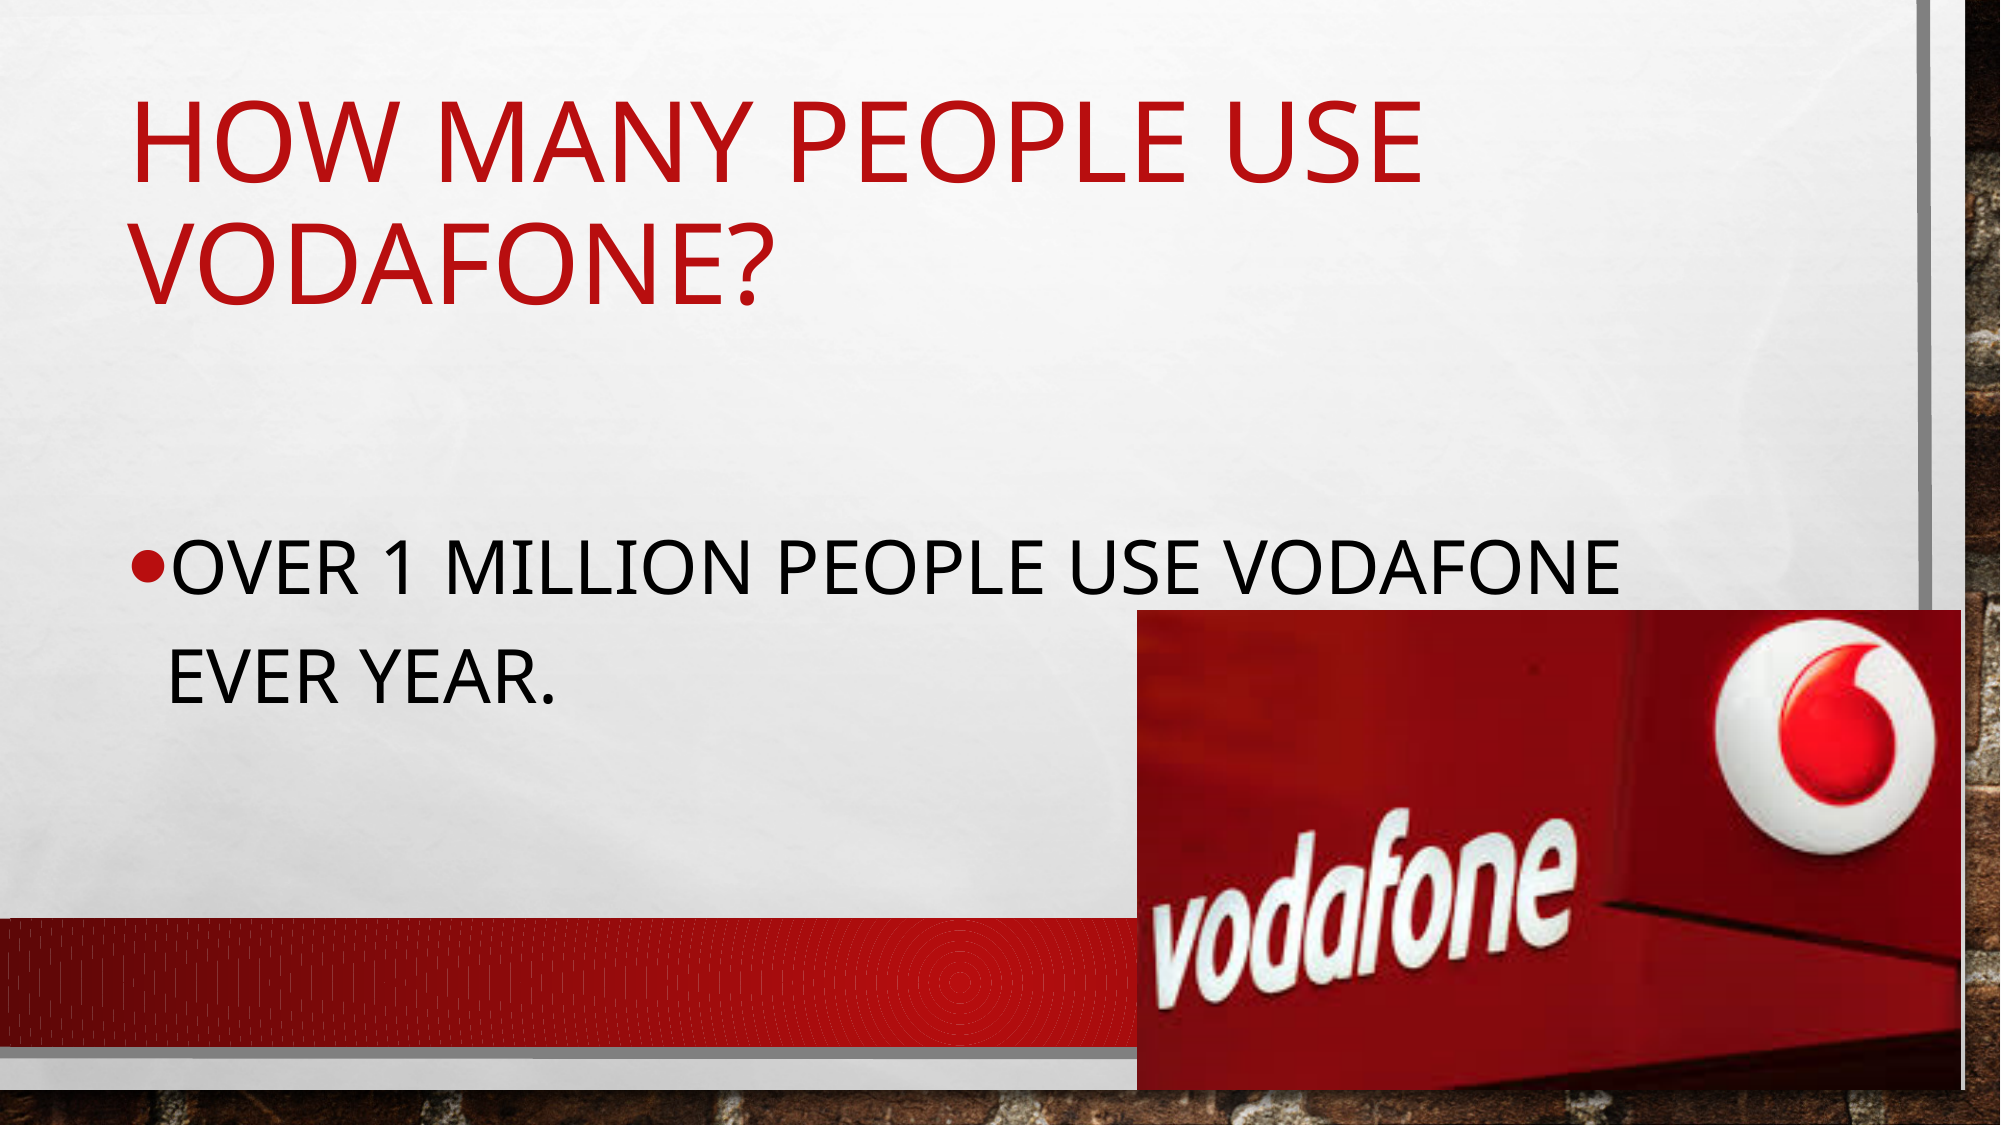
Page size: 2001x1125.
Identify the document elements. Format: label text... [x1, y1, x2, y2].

list Over 1 million people use Vodafone ever year. [112, 338, 1818, 882]
picture [0, 0, 2000, 1125]
title How many people use Vodafone? [112, 112, 1818, 302]
